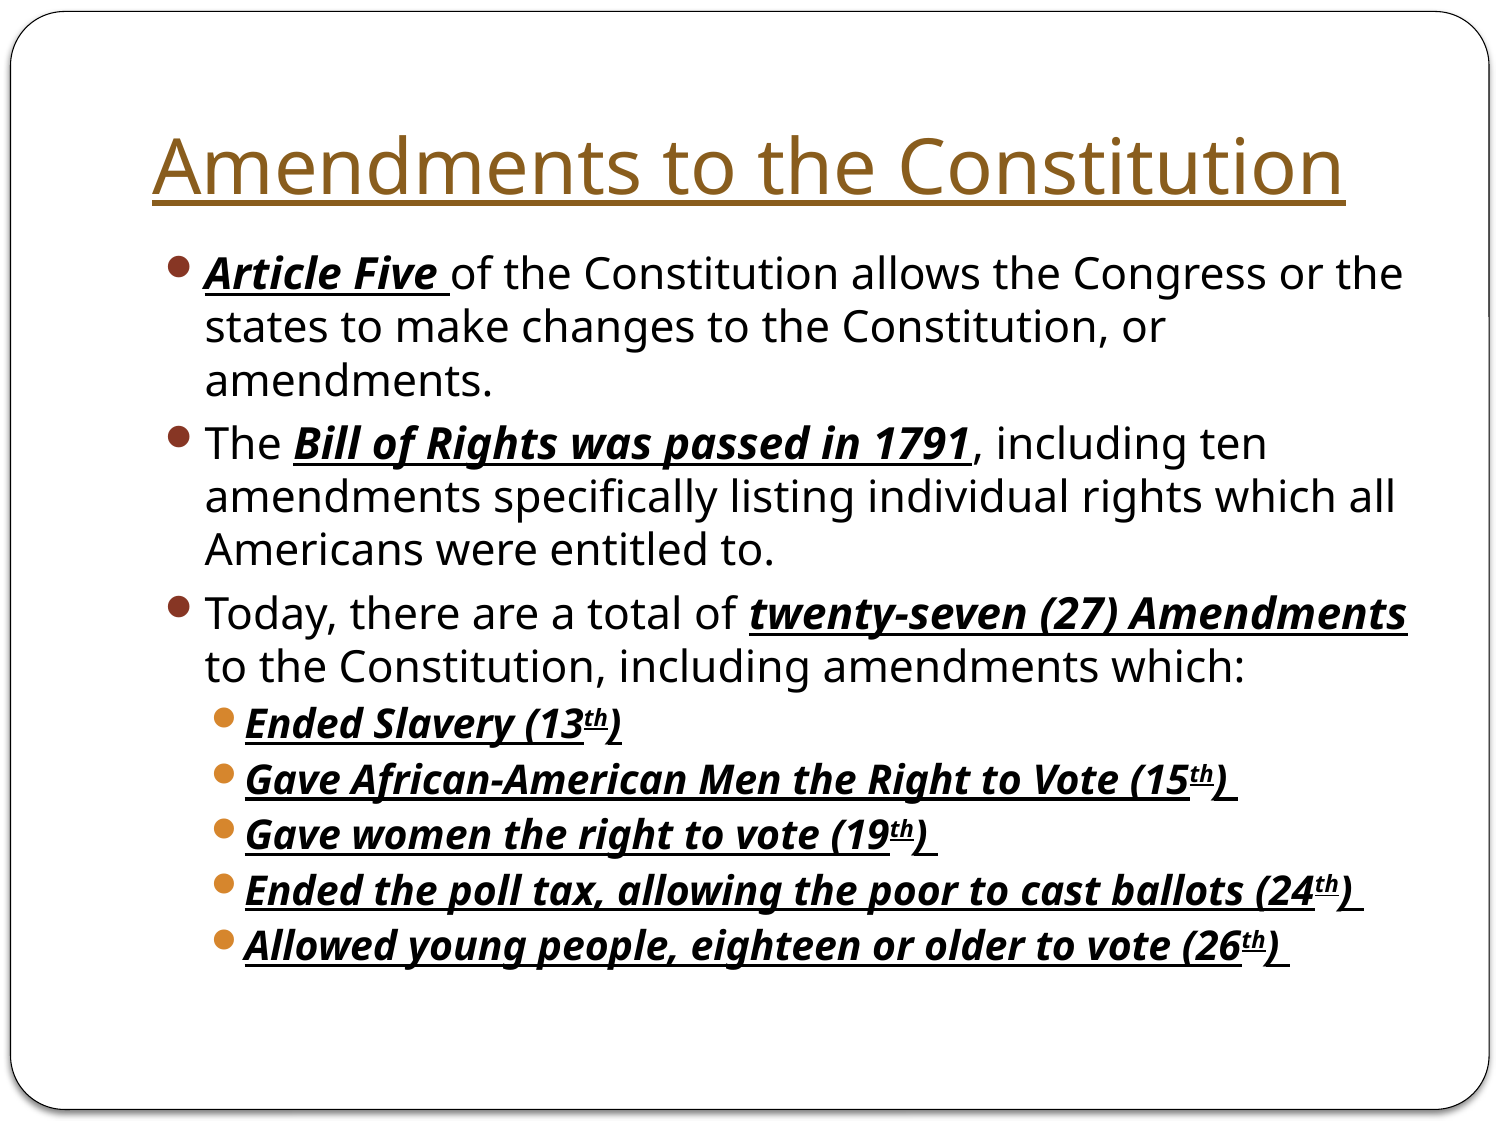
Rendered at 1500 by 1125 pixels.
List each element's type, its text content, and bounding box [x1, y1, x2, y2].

title Amendments to the Constitution [137, 37, 1413, 225]
list Article Five of the Constitution allows the Congress or the states to make changes to the Constitution, or amendments. The Bill of Rights was passed in 1791, including ten amendments specifically listing individual rights which all Americans were entitled to. Today, there are a total of twenty-seven (27) Amendments to the Constitution, including amendments which: Ended Slavery (13th) Gave African-American Men the Right to Vote (15th) Gave women the right to vote (19th) Ended the poll tax, allowing the poor to cast ballots (24th) Allowed young people, eighteen or older to vote (26th) [150, 237, 1425, 988]
